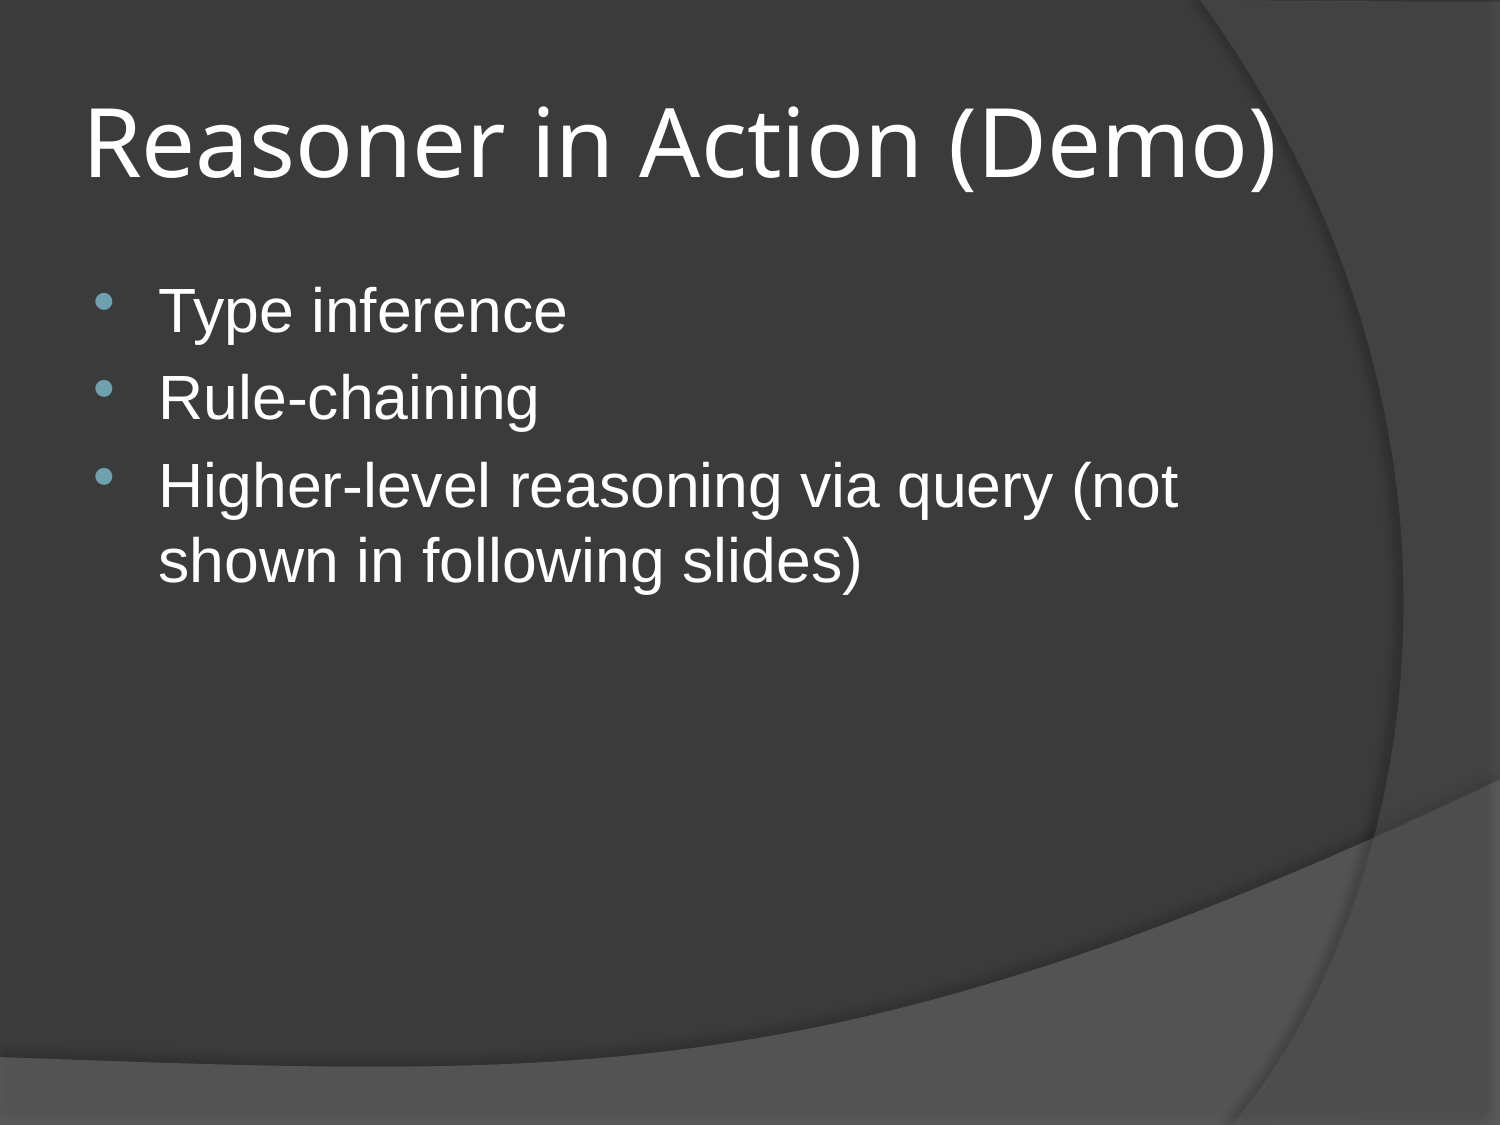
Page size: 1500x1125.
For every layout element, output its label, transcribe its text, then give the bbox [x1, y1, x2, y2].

list Type inference Rule-chaining Higher-level reasoning via query (not shown in following slides) [75, 262, 1300, 1005]
title Reasoner in Action (Demo) [75, 45, 1300, 233]
